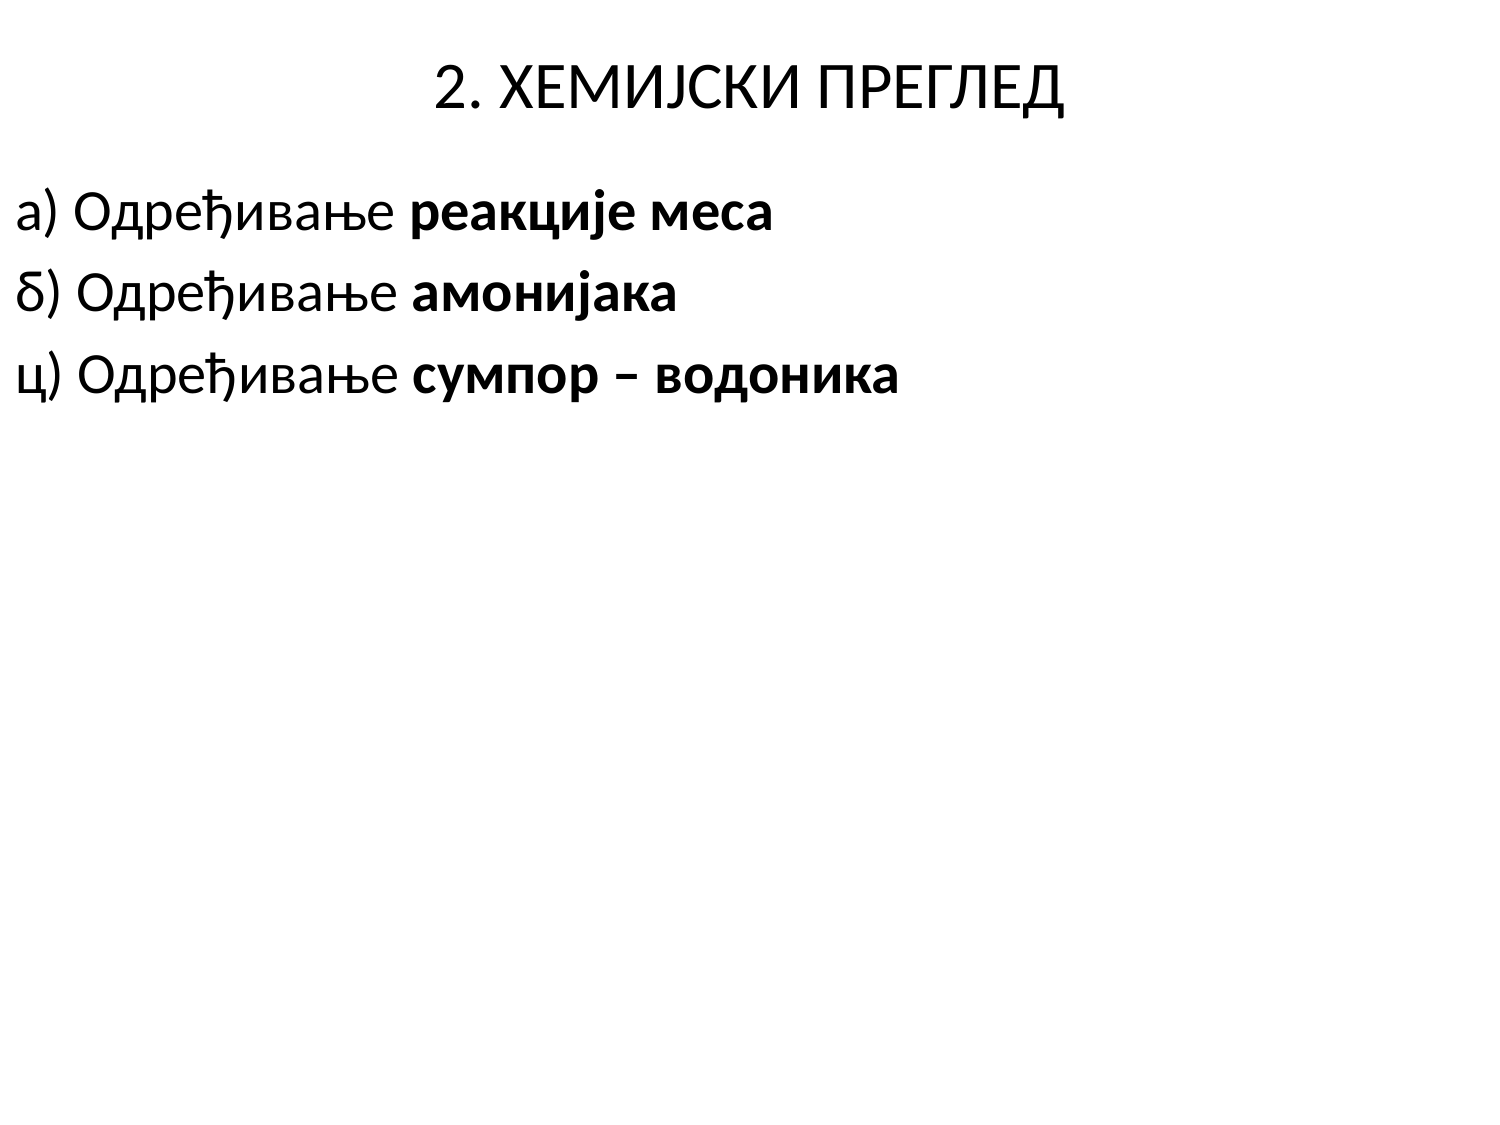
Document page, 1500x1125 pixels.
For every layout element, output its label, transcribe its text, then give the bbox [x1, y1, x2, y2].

list а) Одређивање реакције меса б) Одређивање амонијака ц) Одређивање сумпор – водоника [0, 164, 1500, 1125]
title 2. ХЕМИЈСКИ ПРЕГЛЕД [0, 0, 1500, 164]
